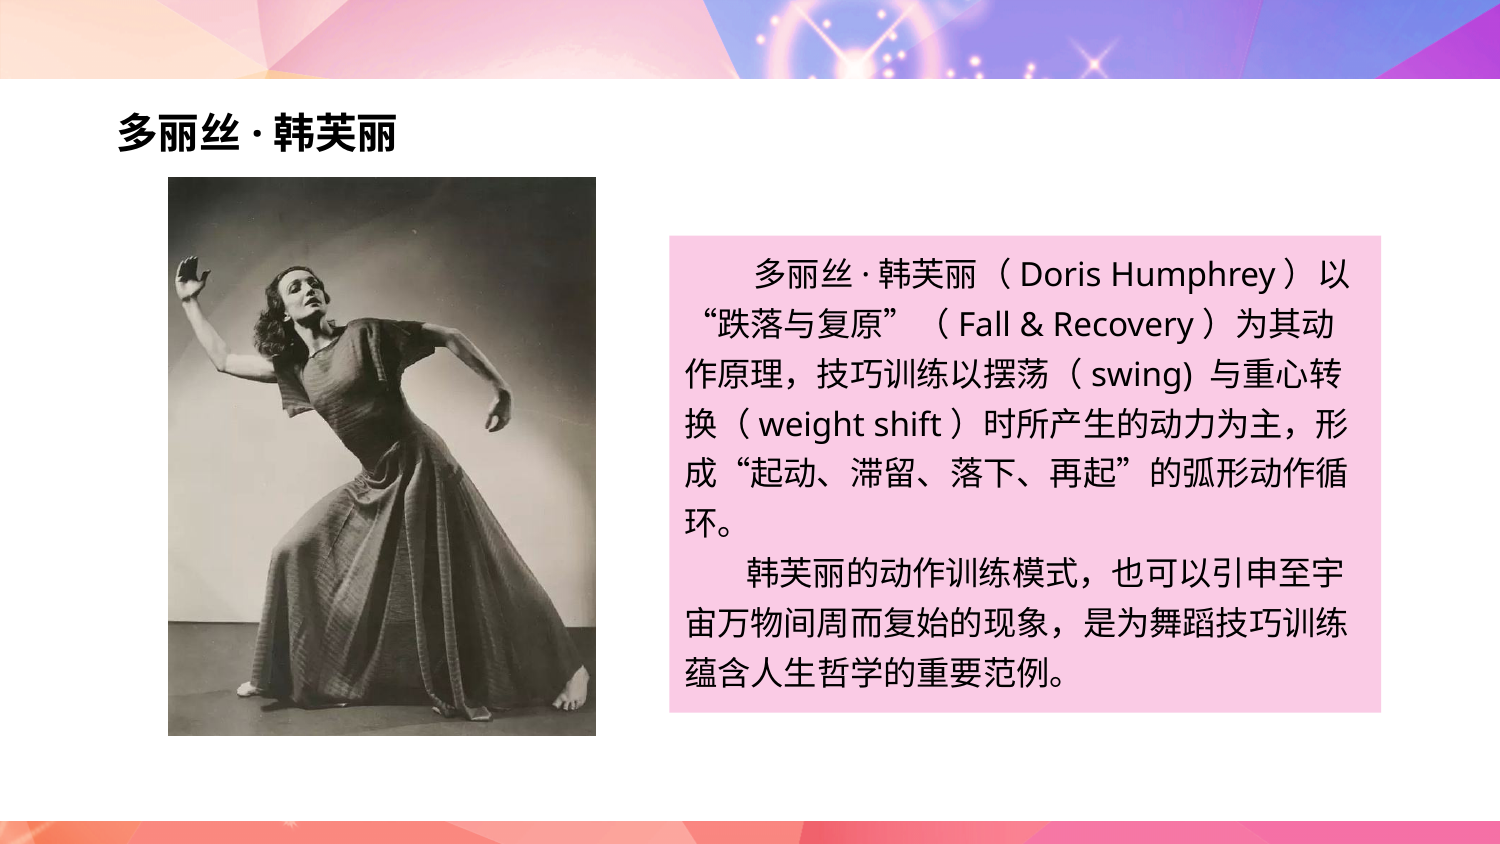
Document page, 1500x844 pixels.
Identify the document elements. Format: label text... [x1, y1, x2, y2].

picture [0, 821, 1500, 844]
picture [167, 177, 596, 736]
text_box 多丽丝·韩芙丽 [54, 99, 806, 166]
text_box 多丽丝·韩芙丽（Doris Humphrey）以“跌落与复原”（Fall & Recovery）为其动作原理，技巧训练以摆荡（swing) 与重心转换（weight shift）时所产生的动力为主，形成“起动、滞留、落下、再起”的弧形动作循环。 韩芙丽的动作训练模式，也可以引申至宇宙万物间周而复始的现象，是为舞蹈技巧训练蕴含人生哲学的重要范例。 [668, 235, 1382, 714]
picture [0, 0, 1500, 79]
